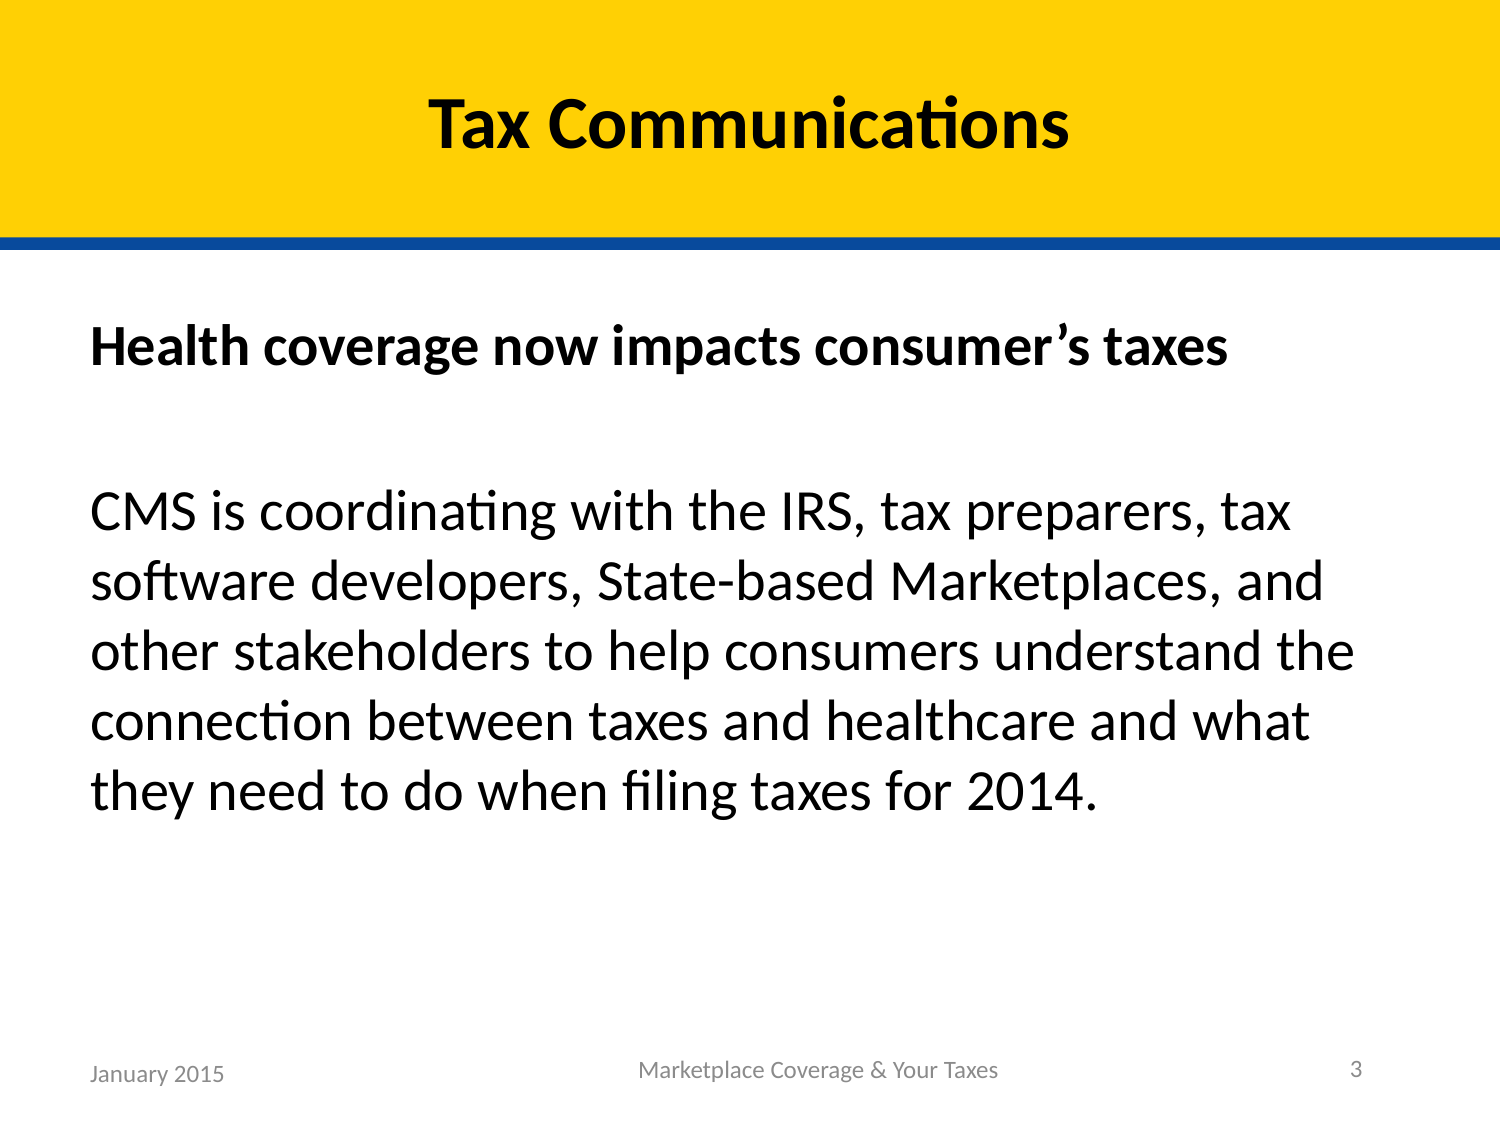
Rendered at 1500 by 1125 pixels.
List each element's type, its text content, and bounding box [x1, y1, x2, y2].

list Health coverage now impacts consumer’s taxes CMS is coordinating with the IRS, tax preparers, tax software developers, State-based Marketplaces, and other stakeholders to help consumers understand the connection between taxes and healthcare and what they need to do when filing taxes for 2014. [75, 299, 1425, 1005]
slide_number 3 [1275, 1037, 1438, 1098]
title Tax Communications [0, 0, 1500, 238]
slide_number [75, 1042, 425, 1103]
